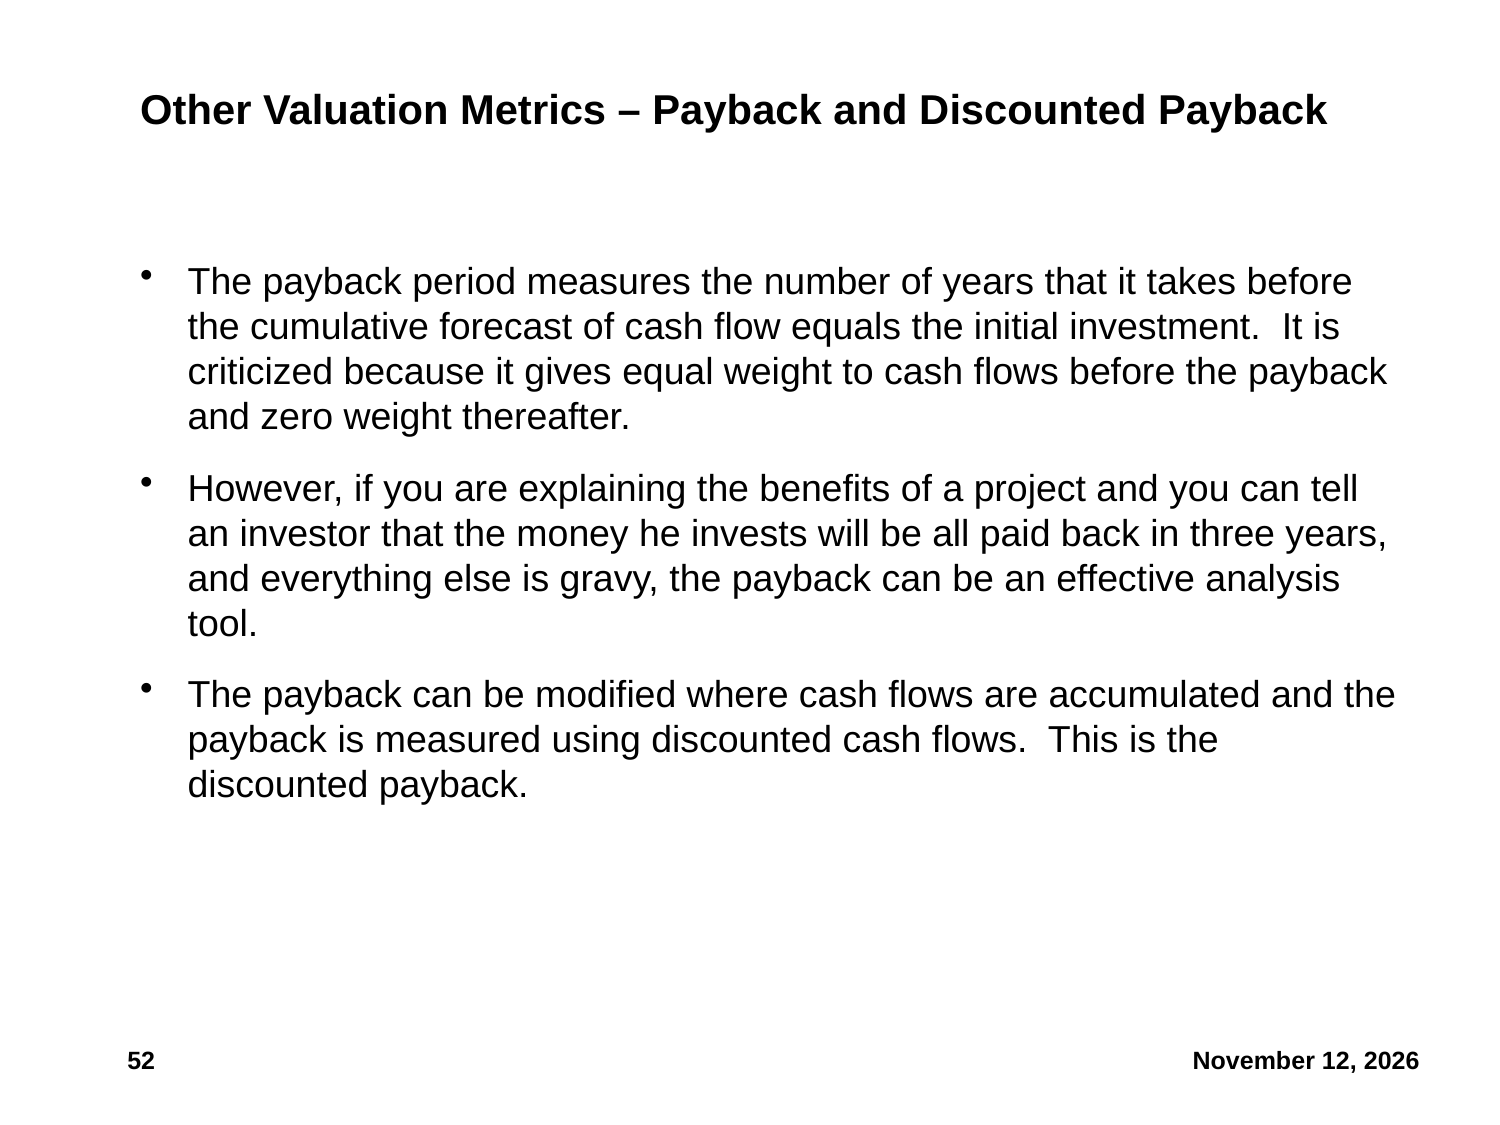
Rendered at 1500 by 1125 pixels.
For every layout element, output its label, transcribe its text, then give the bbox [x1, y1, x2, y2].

title Other Valuation Metrics – Payback and Discounted Payback [124, 74, 1376, 226]
list The payback period measures the number of years that it takes before the cumulative forecast of cash flow equals the initial investment. It is criticized because it gives equal weight to cash flows before the payback and zero weight thereafter. However, if you are explaining the benefits of a project and you can tell an investor that the money he invests will be all paid back in three years, and everything else is gravy, the payback can be an effective analysis tool. The payback can be modified where cash flows are accumulated and the payback is measured using discounted cash flows. This is the discounted payback. [124, 249, 1413, 1001]
